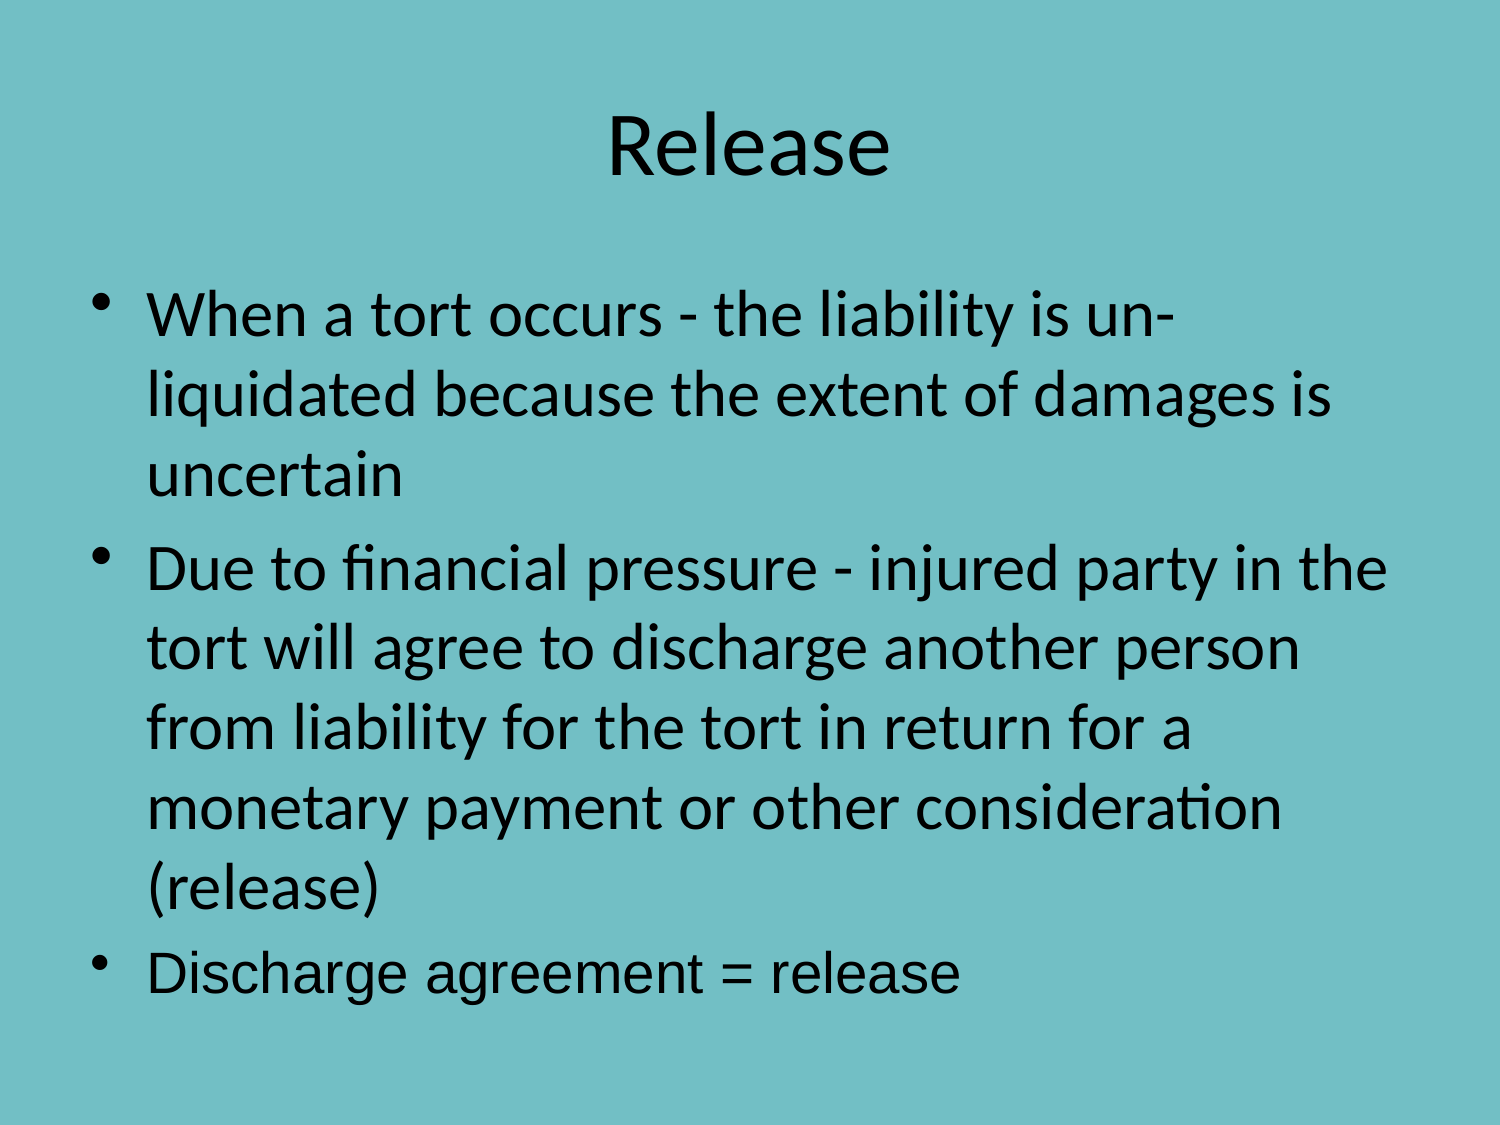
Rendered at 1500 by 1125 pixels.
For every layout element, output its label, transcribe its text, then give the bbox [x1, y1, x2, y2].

list When a tort occurs - the liability is un-liquidated because the extent of damages is uncertain Due to financial pressure - injured party in the tort will agree to discharge another person from liability for the tort in return for a monetary payment or other consideration (release) Discharge agreement = release [74, 262, 1463, 1006]
title Release [74, 44, 1426, 233]
